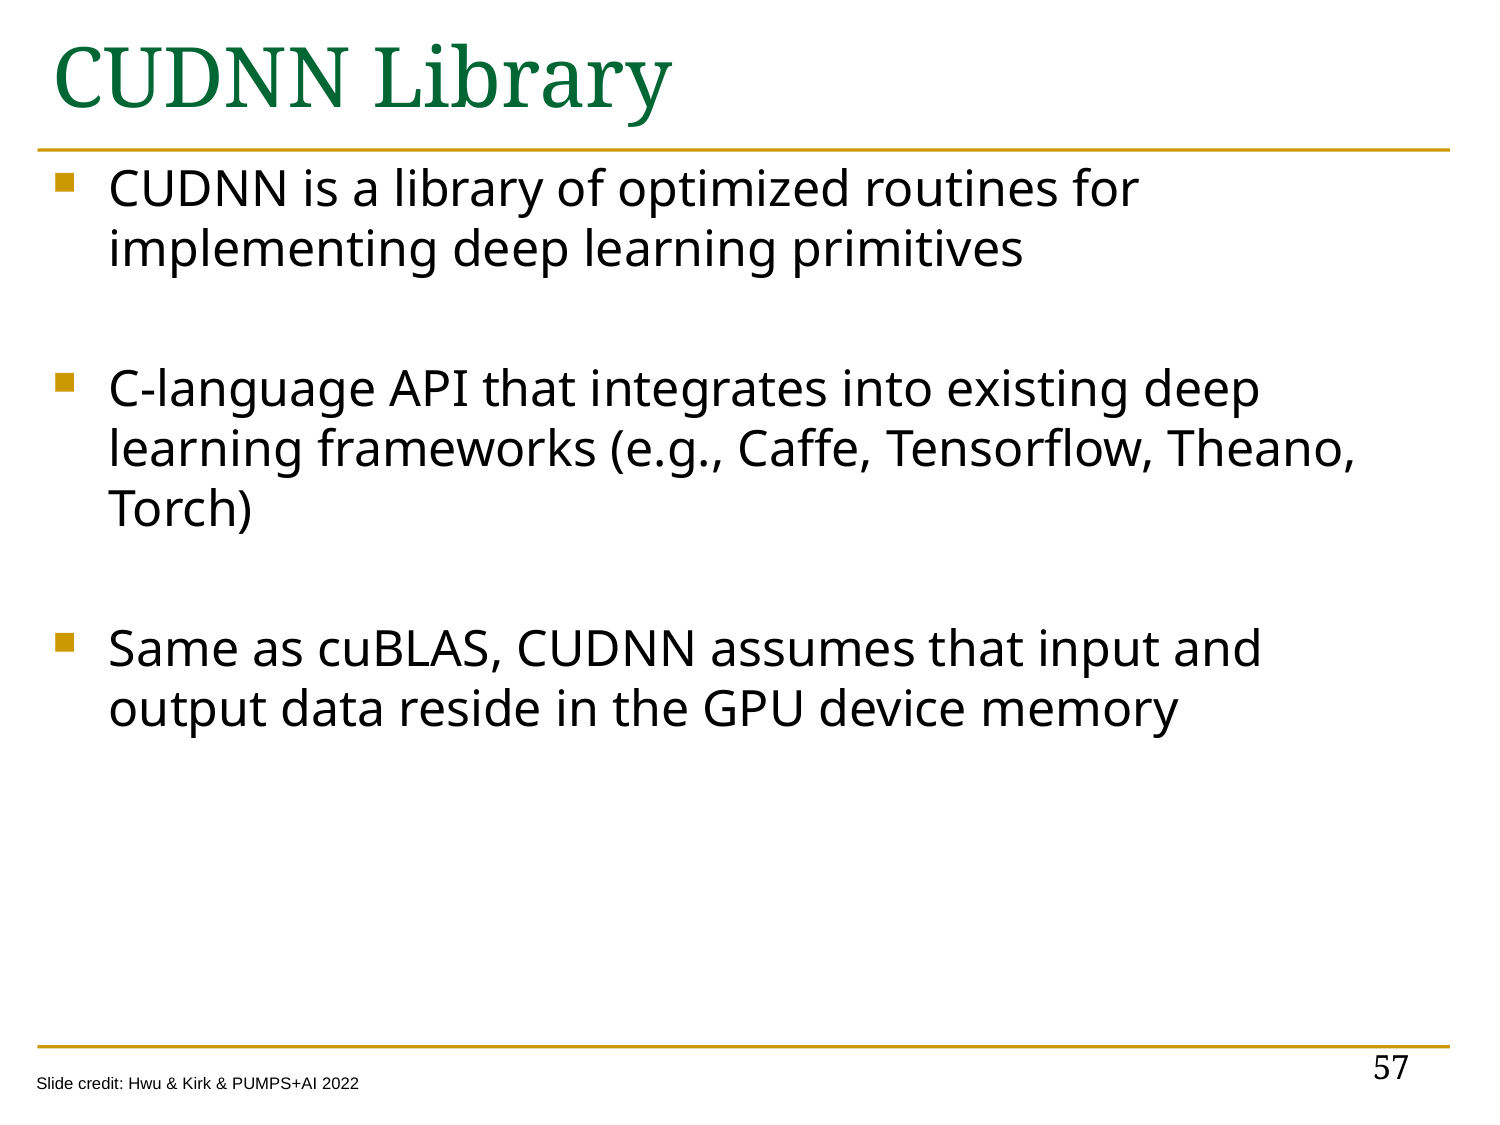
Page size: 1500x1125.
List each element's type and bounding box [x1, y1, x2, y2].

text_box [21, 1066, 375, 1101]
title [37, 0, 1451, 148]
slide_number [1074, 1023, 1426, 1100]
list [37, 148, 1451, 1048]
